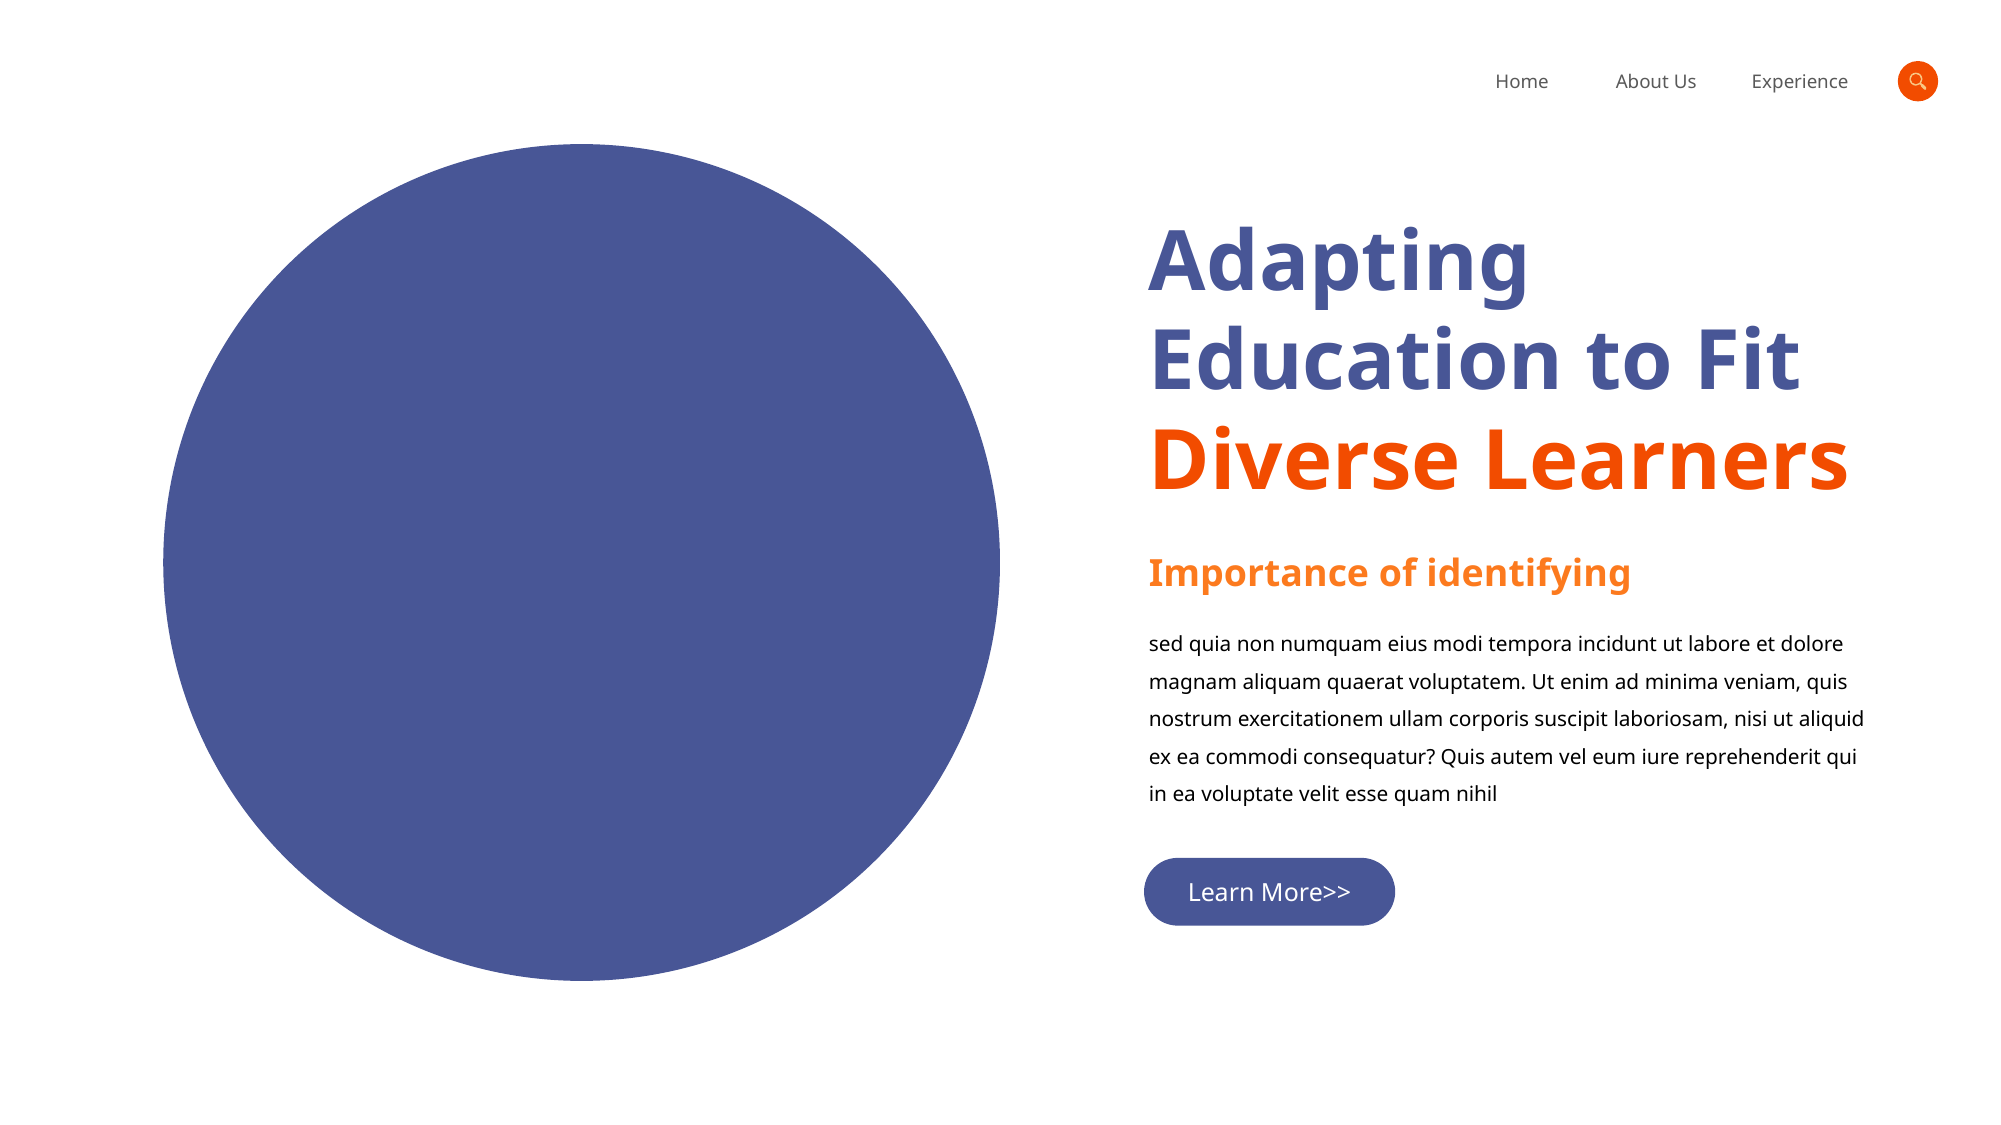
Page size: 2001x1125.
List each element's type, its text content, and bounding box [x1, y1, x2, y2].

text_box Learn More>> [1172, 869, 1367, 914]
text_box [162, 335, 229, 790]
text_box [946, 354, 1002, 771]
text_box [1142, 856, 1397, 927]
picture [229, 74, 946, 1125]
text_box Importance of identifying [1134, 541, 1911, 602]
text_box sed quia non numquam eius modi tempora incidunt ut labore et dolore magnam aliquam quaerat voluptatem. Ut enim ad minima veniam, quis nostrum exercitationem ullam corporis suscipit laboriosam, nisi ut aliquid ex ea commodi consequatur? Quis autem vel eum iure reprehenderit qui in ea voluptate velit esse quam nihil [1134, 611, 1894, 814]
text_box Adapting Education to Fit Diverse Learners [1134, 199, 1894, 514]
